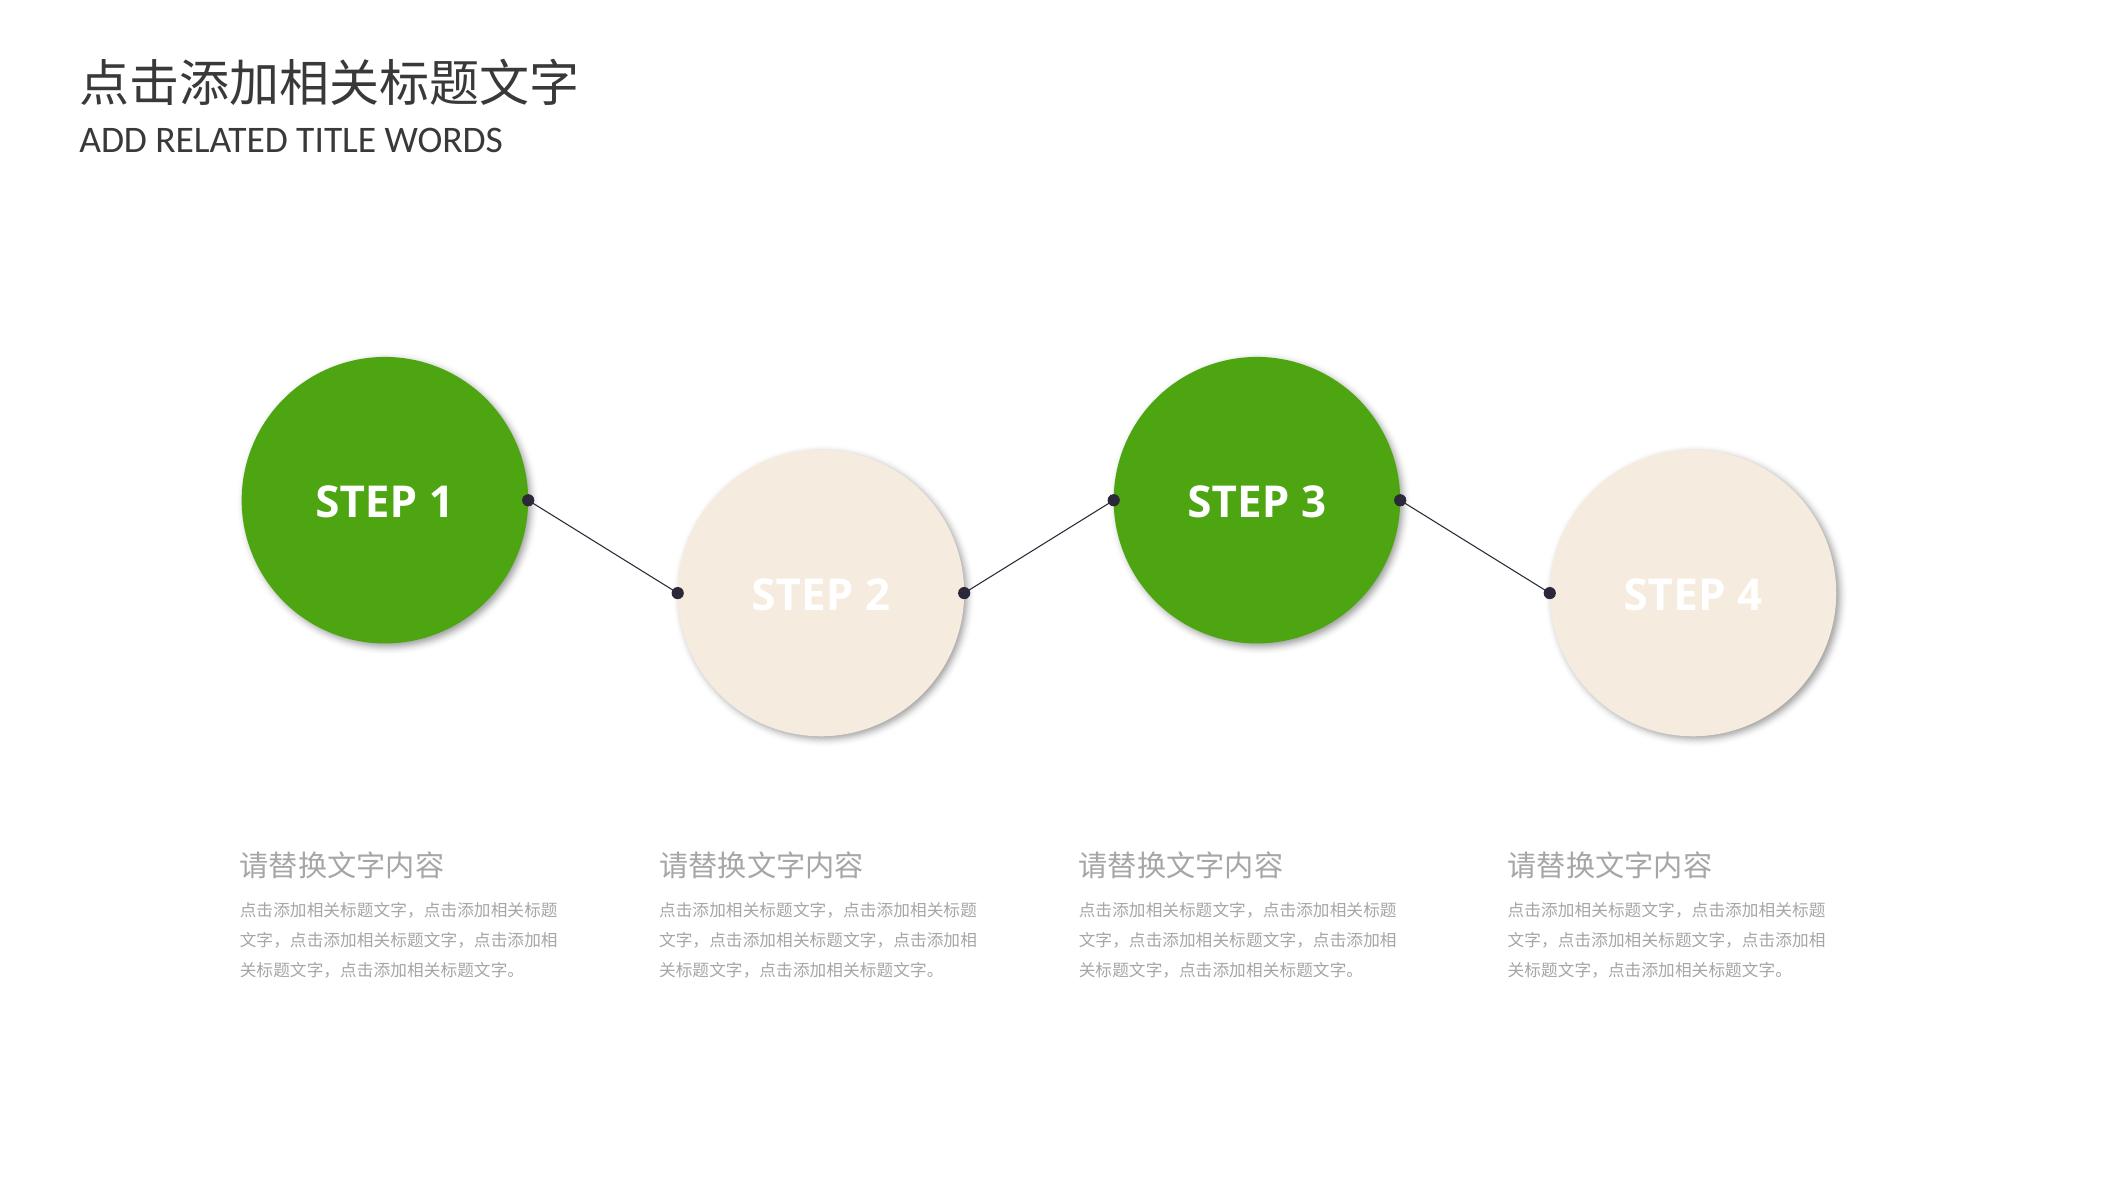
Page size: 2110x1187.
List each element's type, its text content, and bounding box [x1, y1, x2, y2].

text_box 点击添加相关标题文字，点击添加相关标题文字，点击添加相关标题文字，点击添加相关标题文字，点击添加相关标题文字。 [1491, 882, 1858, 988]
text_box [528, 500, 678, 594]
text_box 请替换文字内容 [1062, 832, 1462, 891]
text_box ADD RELATED TITLE WORDS [63, 107, 520, 169]
text_box 请替换文字内容 [223, 832, 623, 891]
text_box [964, 500, 1114, 594]
text_box STEP 1 [240, 355, 530, 645]
text_box STEP 4 [1548, 448, 1838, 738]
text_box 点击添加相关标题文字，点击添加相关标题文字，点击添加相关标题文字，点击添加相关标题文字，点击添加相关标题文字。 [223, 882, 590, 988]
text_box 点击添加相关标题文字，点击添加相关标题文字，点击添加相关标题文字，点击添加相关标题文字，点击添加相关标题文字。 [643, 882, 1010, 988]
text_box STEP 2 [676, 448, 966, 738]
text_box 点击添加相关标题文字 [63, 43, 596, 120]
text_box 点击添加相关标题文字，点击添加相关标题文字，点击添加相关标题文字，点击添加相关标题文字，点击添加相关标题文字。 [1062, 882, 1429, 988]
text_box 请替换文字内容 [1491, 832, 1891, 891]
text_box 请替换文字内容 [643, 832, 1043, 891]
text_box STEP 3 [1112, 355, 1402, 645]
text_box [1400, 500, 1550, 594]
